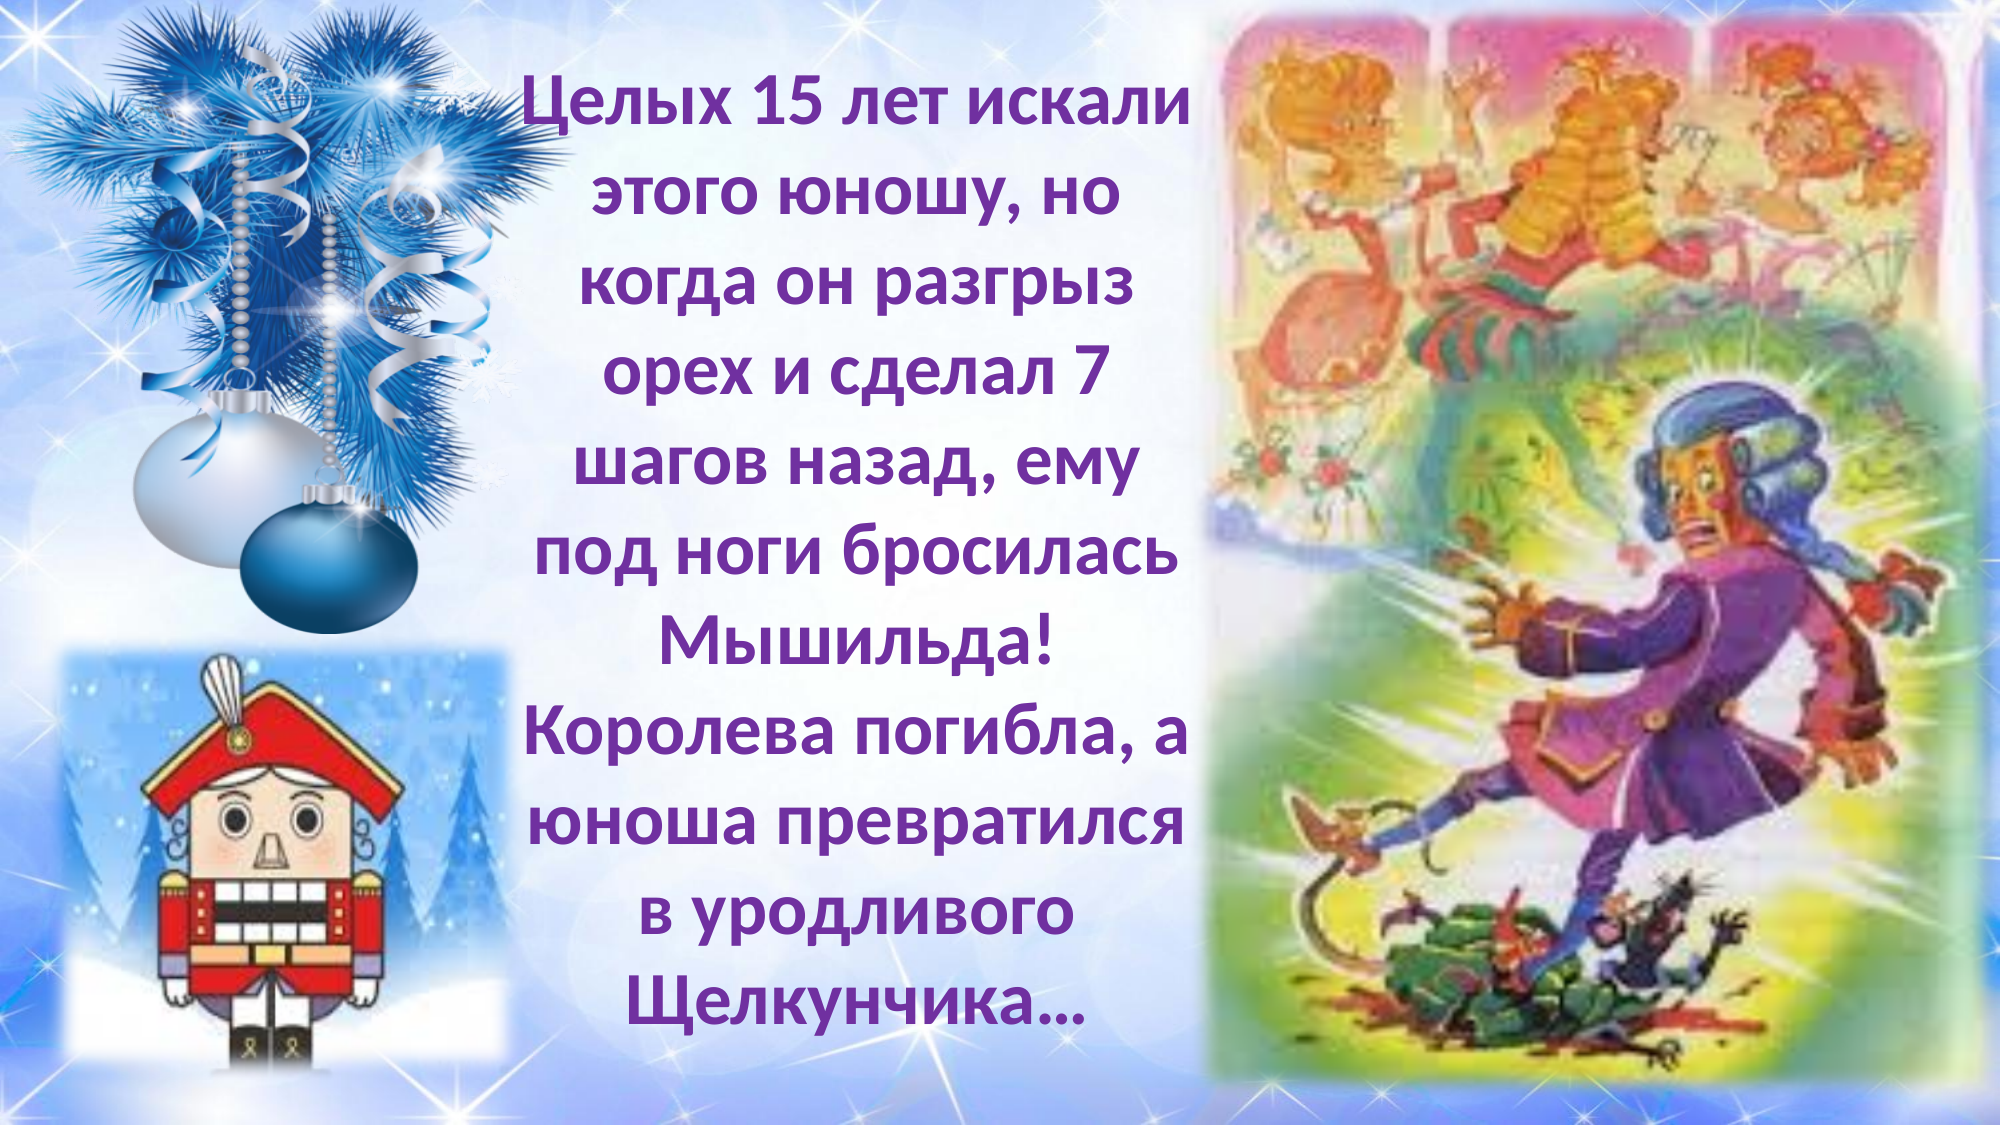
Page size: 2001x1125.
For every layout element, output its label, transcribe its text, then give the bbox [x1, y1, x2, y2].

picture [0, 0, 2000, 1125]
text_box Целых 15 лет искали этого юношу, но когда он разгрыз орех и сделал 7 шагов назад, ему под ноги бросилась Мышильда! Королева погибла, а юноша превратился в уродливого Щелкунчика… [502, 42, 1184, 1047]
